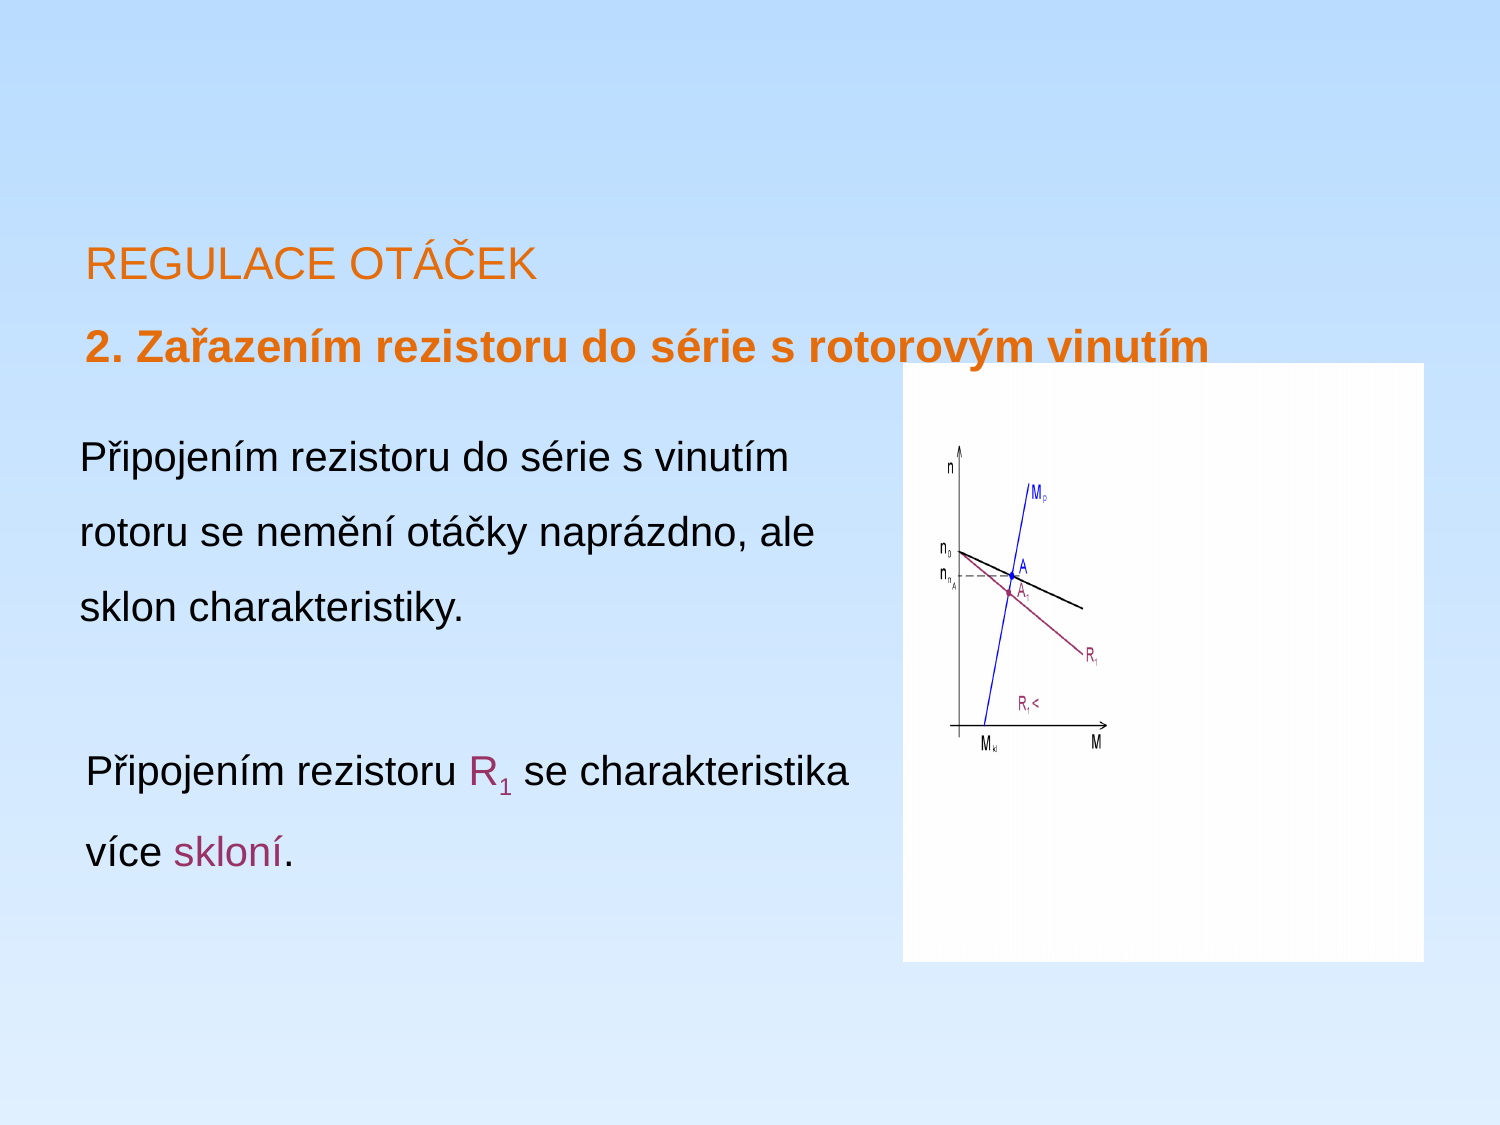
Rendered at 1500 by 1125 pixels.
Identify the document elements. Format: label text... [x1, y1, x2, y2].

text_box Připojením rezistoru do série s vinutím rotoru se nemění otáčky naprázdno, ale sklon charakteristiky. [64, 397, 897, 637]
picture [903, 362, 1424, 962]
text_box REGULACE OTÁČEK 2. Zařazením rezistoru do série s rotorovým vinutím [70, 199, 1400, 379]
text_box Připojením rezistoru R1 se charakteristika více skloní. [70, 657, 897, 883]
